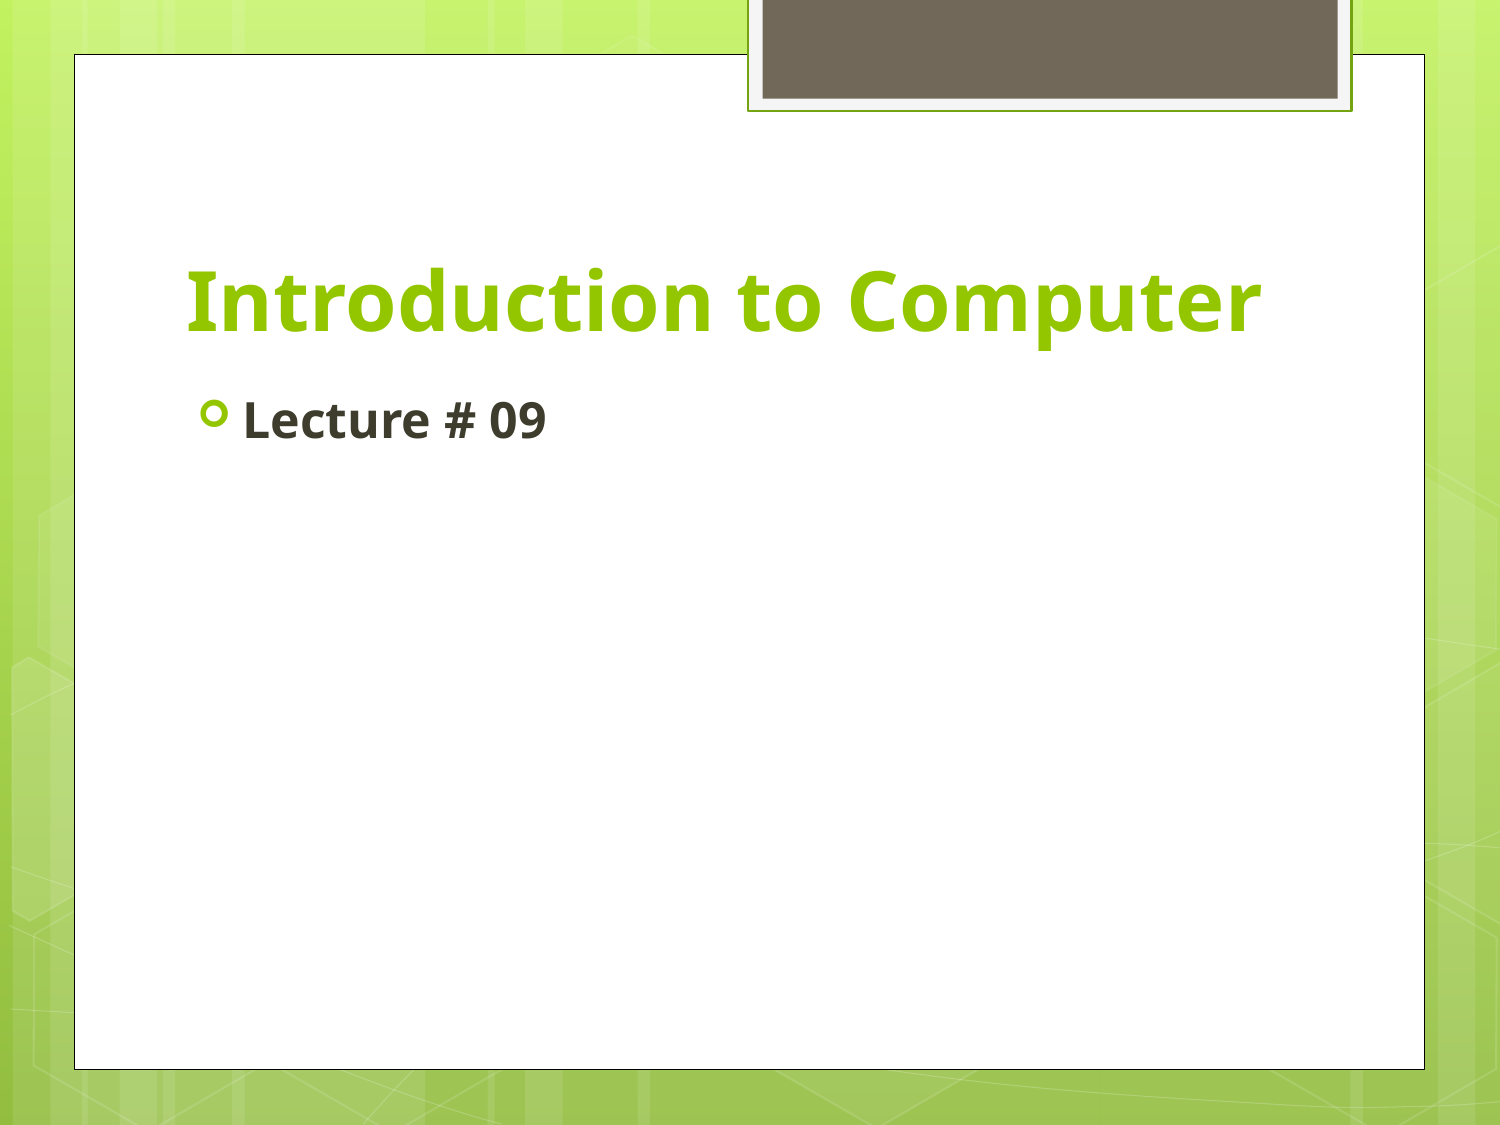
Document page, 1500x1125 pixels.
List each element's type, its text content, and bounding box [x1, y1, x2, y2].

list Lecture # 09 [171, 381, 1283, 957]
title Introduction to Computer [171, 168, 1324, 357]
